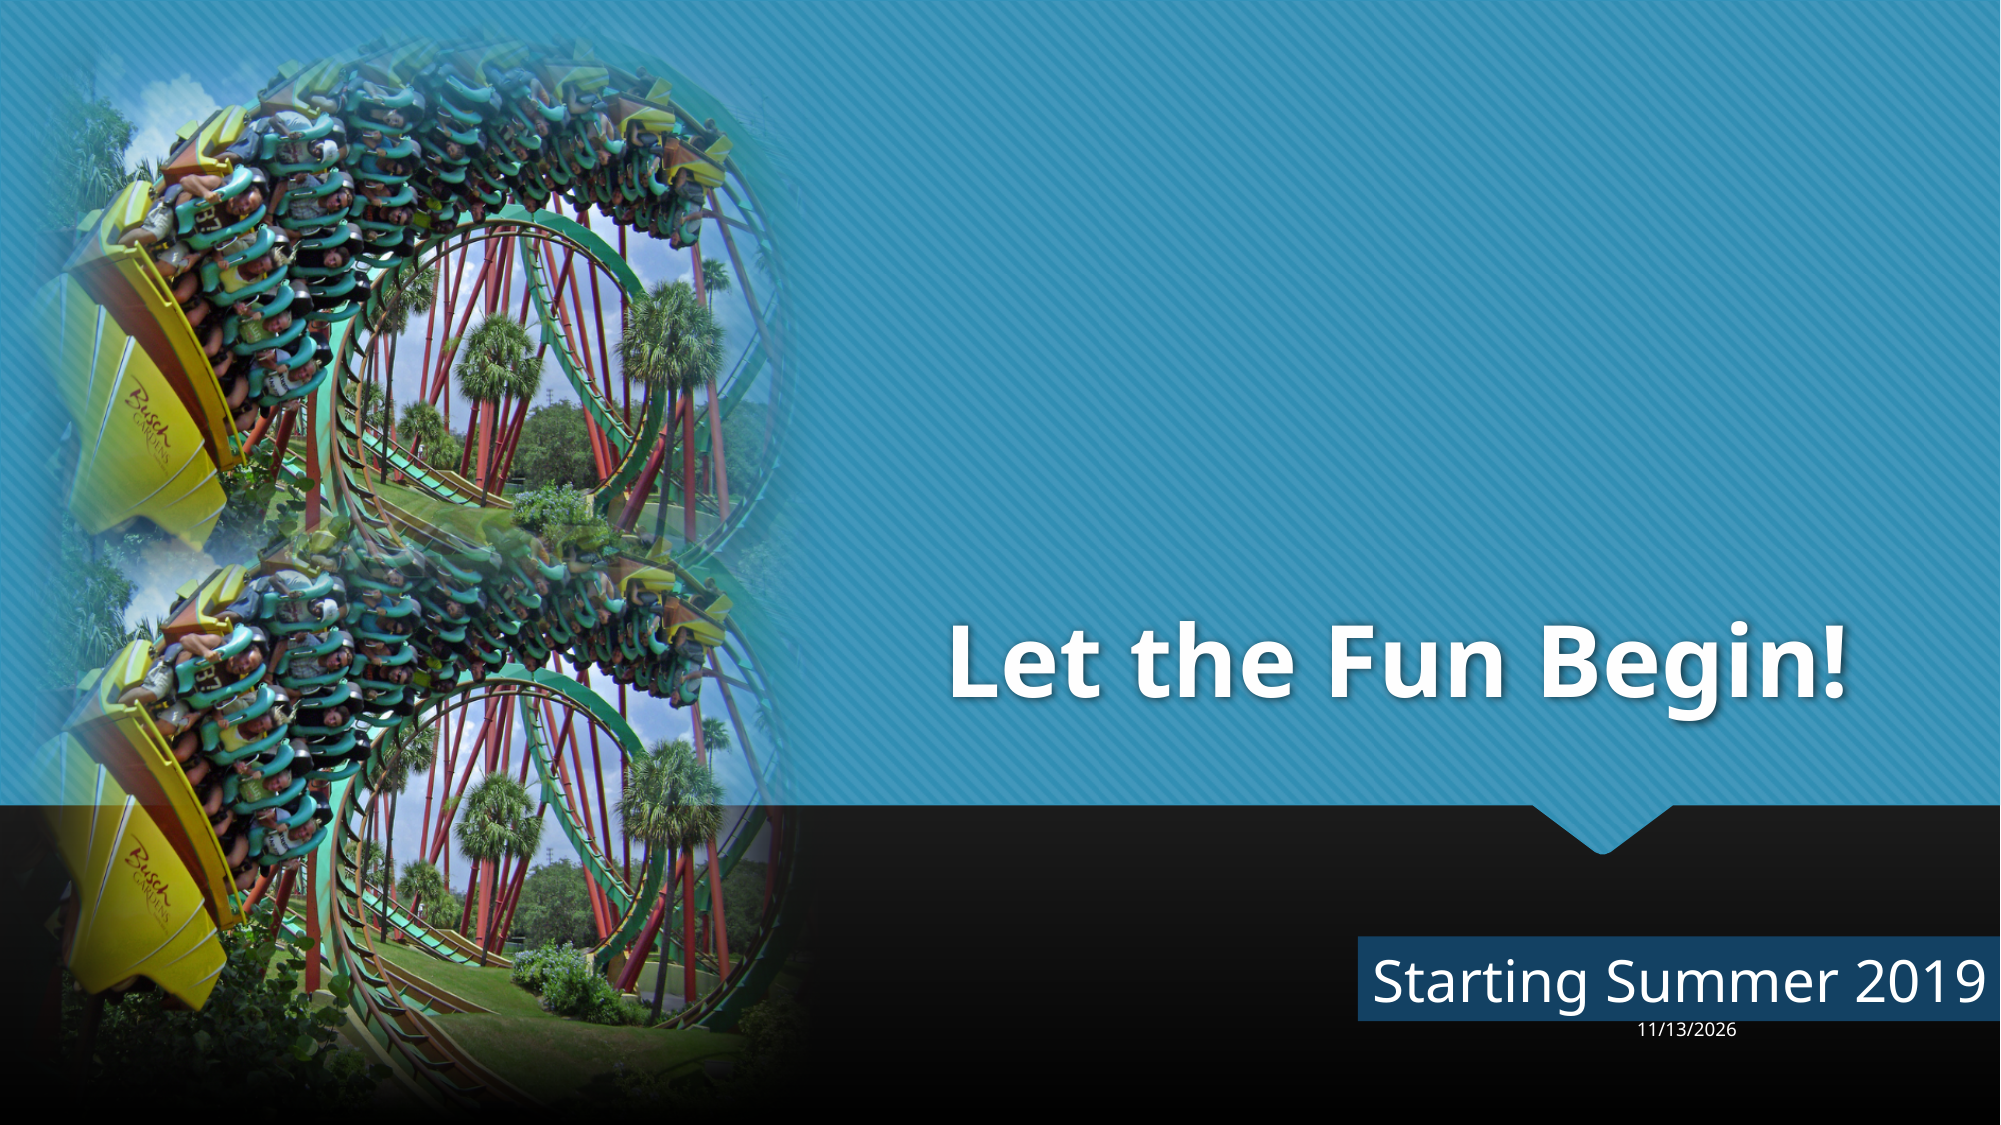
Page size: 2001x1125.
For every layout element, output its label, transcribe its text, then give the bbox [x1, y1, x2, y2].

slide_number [1531, 991, 1752, 1051]
text_box Starting Summer 2019 [1357, 936, 2000, 1022]
title Let the Fun Begin! [833, 484, 1866, 726]
picture [0, 0, 833, 1125]
